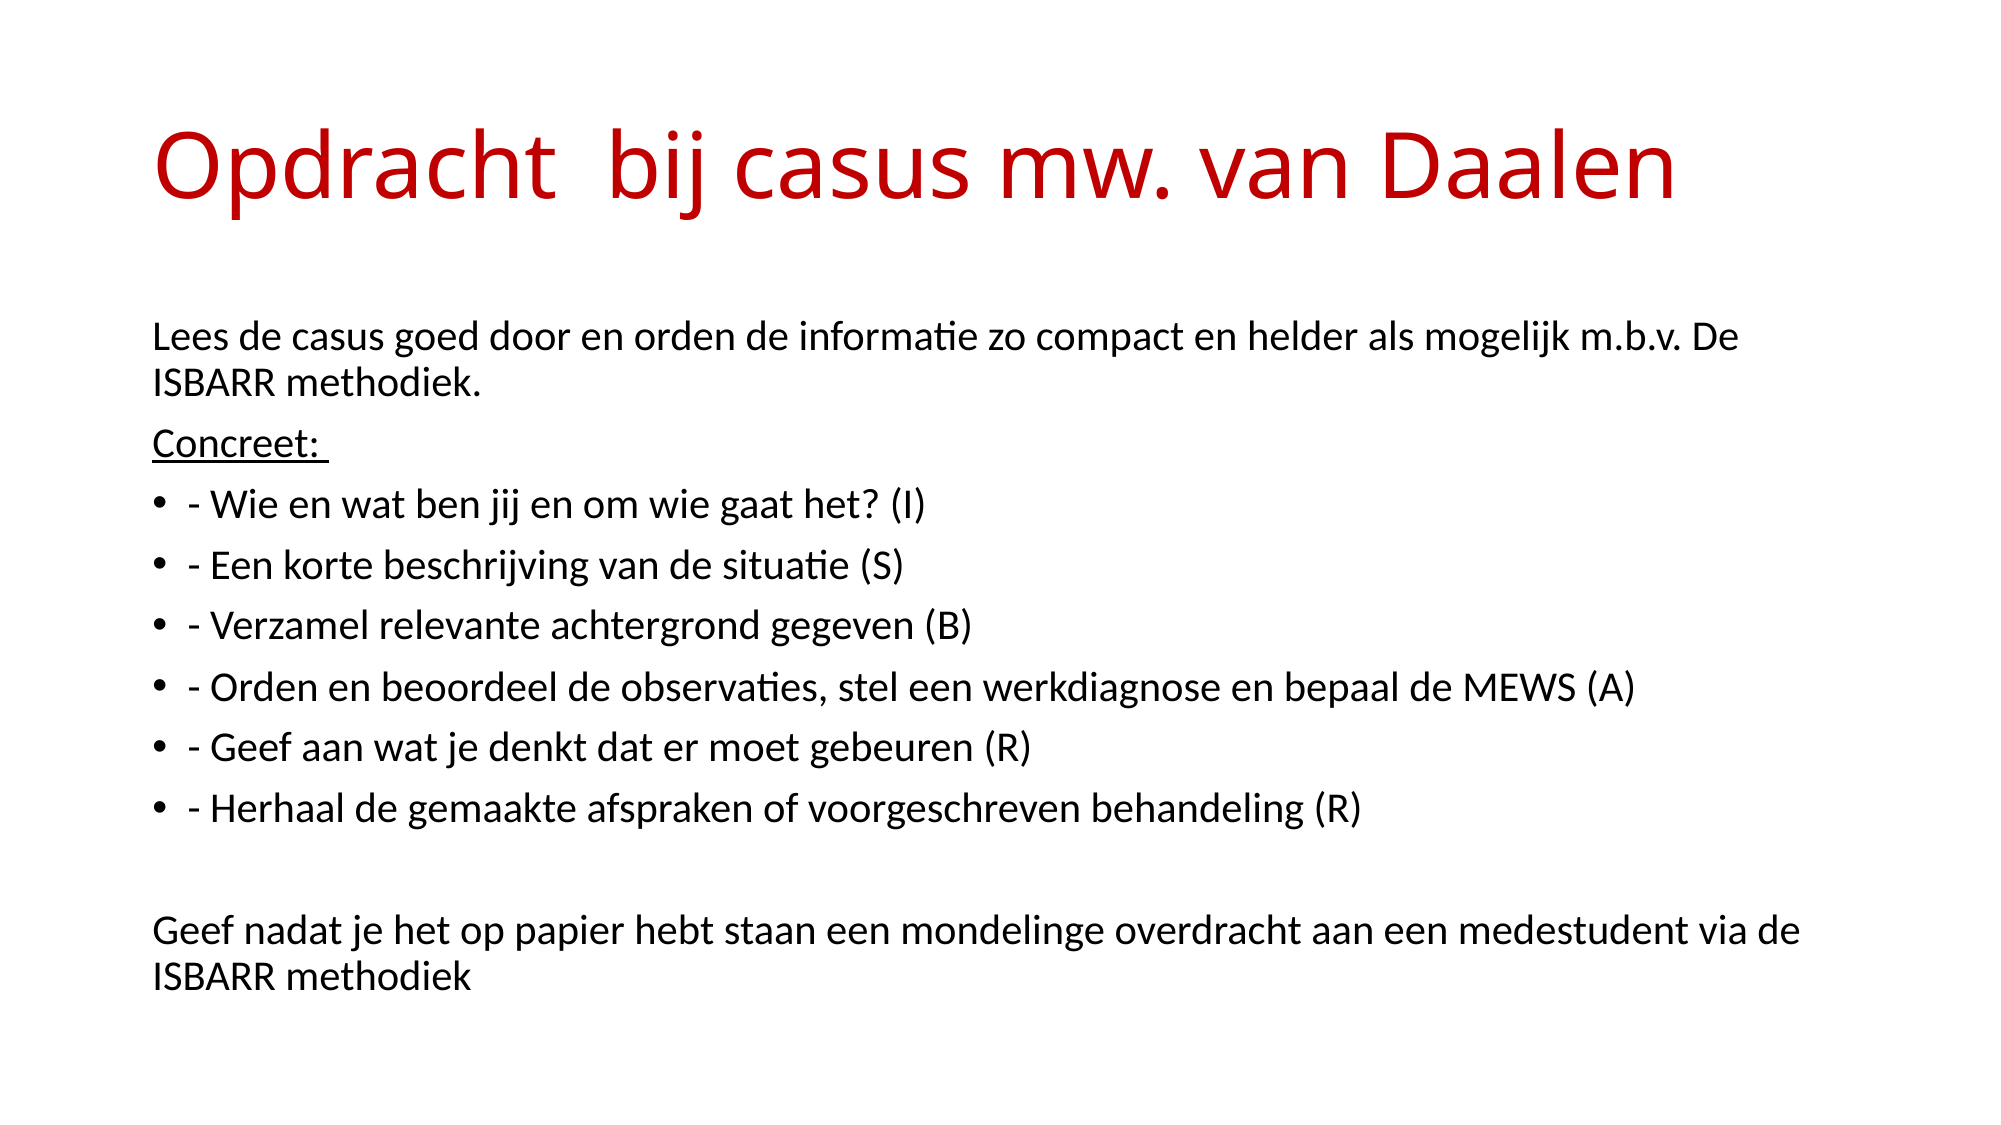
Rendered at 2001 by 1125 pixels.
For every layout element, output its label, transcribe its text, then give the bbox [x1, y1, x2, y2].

list Lees de casus goed door en orden de informatie zo compact en helder als mogelijk m.b.v. De ISBARR methodiek. Concreet: - Wie en wat ben jij en om wie gaat het? (I) - Een korte beschrijving van de situatie (S) - Verzamel relevante achtergrond gegeven (B) - Orden en beoordeel de observaties, stel een werkdiagnose en bepaal de MEWS (A) - Geef aan wat je denkt dat er moet gebeuren (R) - Herhaal de gemaakte afspraken of voorgeschreven behandeling (R) Geef nadat je het op papier hebt staan een mondelinge overdracht aan een medestudent via de ISBARR methodiek [137, 240, 1863, 1014]
title Opdracht bij casus mw. van Daalen [137, 59, 1863, 240]
